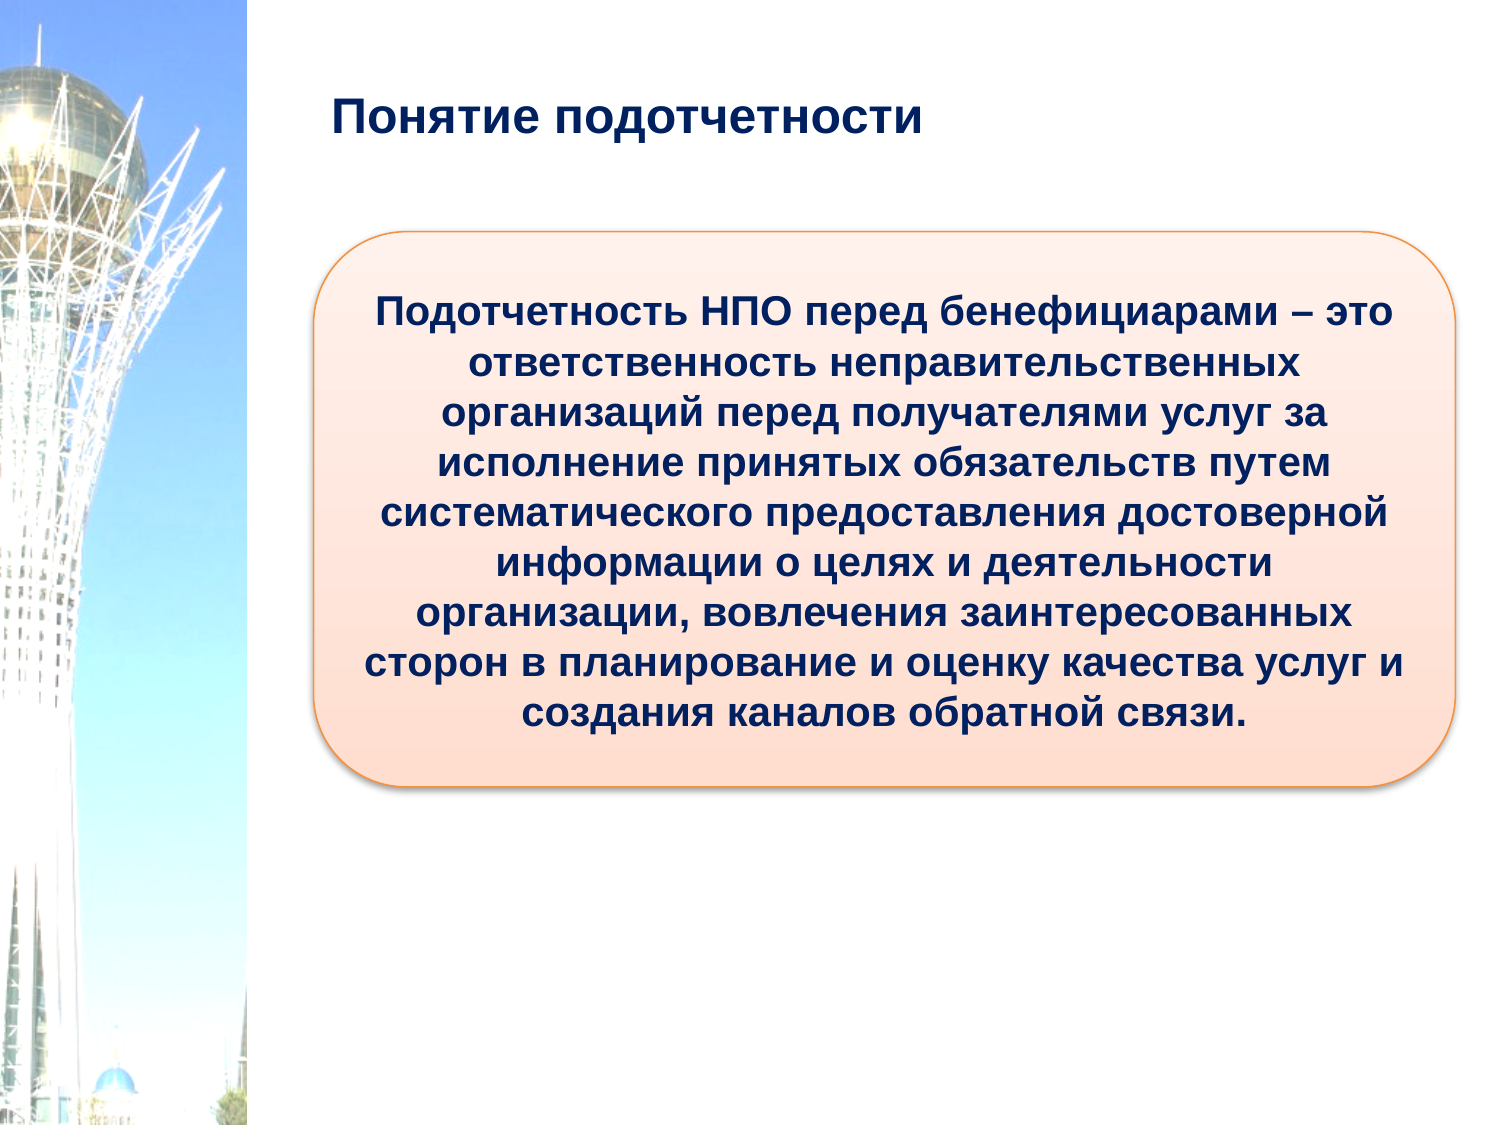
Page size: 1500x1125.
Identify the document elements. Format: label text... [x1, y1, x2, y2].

text_box Подотчетность НПО перед бенефициарами – это ответственность неправительственных организаций перед получателями услуг за исполнение принятых обязательств путем систематического предоставления достоверной информации о целях и деятельности организации, вовлечения заинтересованных сторон в планирование и оценку качества услуг и создания каналов обратной связи. [312, 230, 1457, 788]
picture [0, 0, 247, 1125]
text_box Понятие подотчетности [316, 76, 939, 151]
